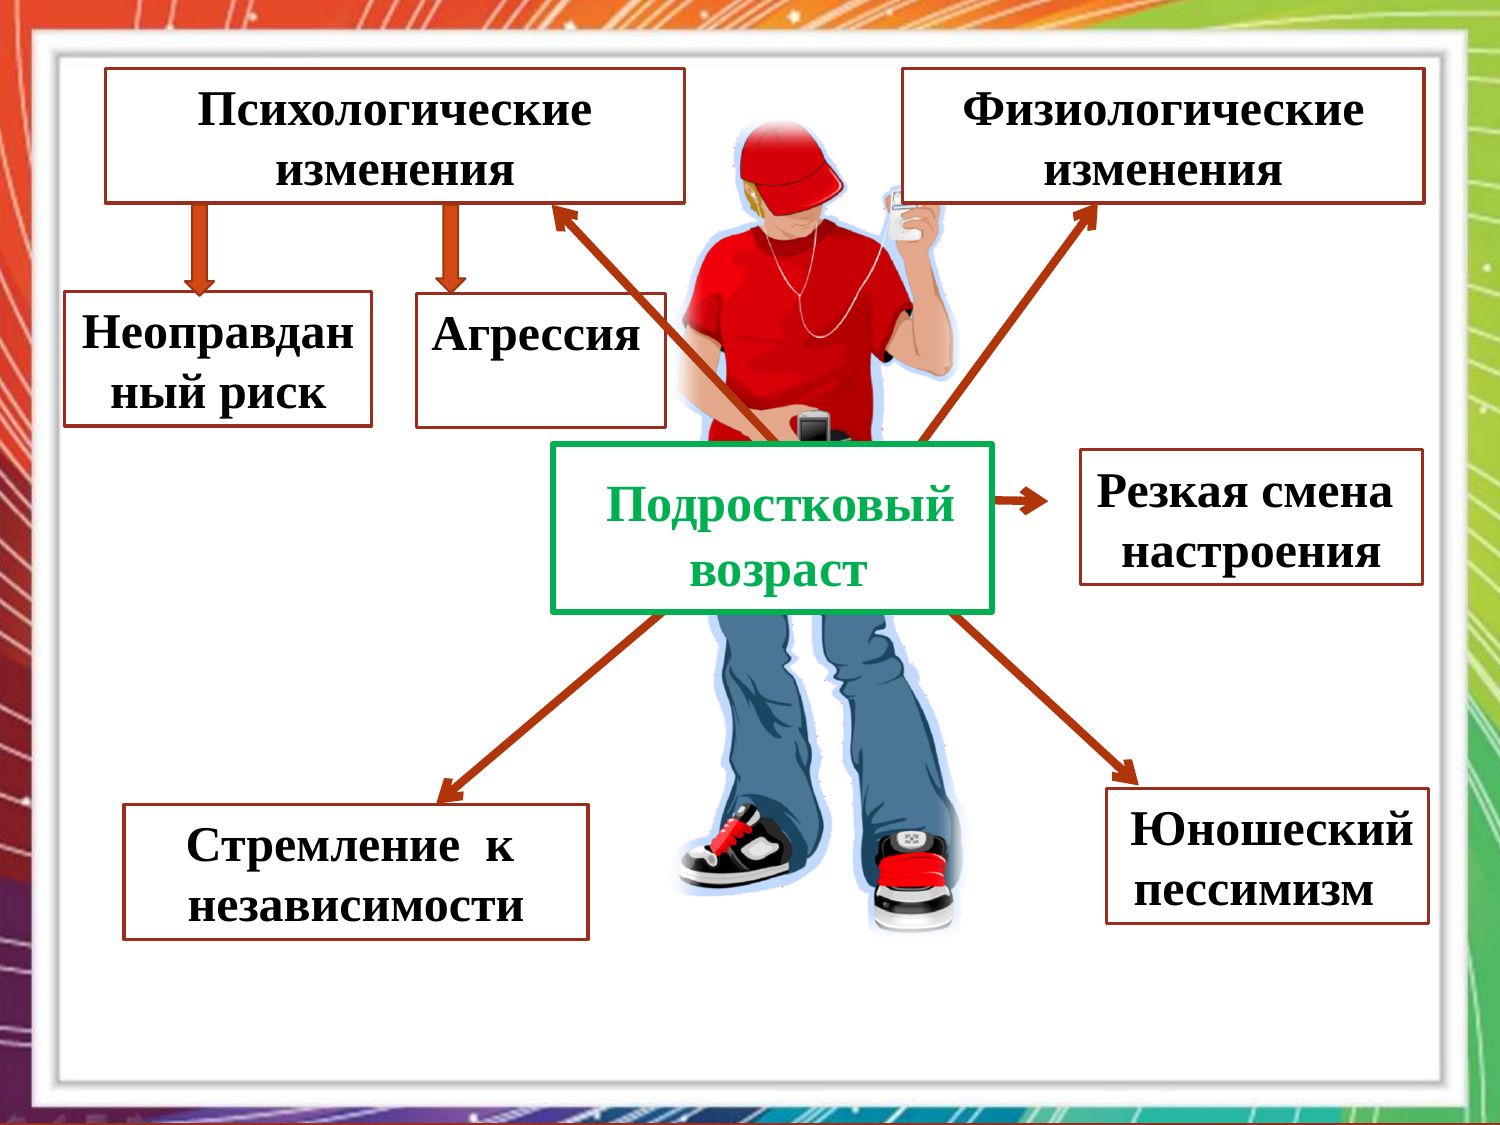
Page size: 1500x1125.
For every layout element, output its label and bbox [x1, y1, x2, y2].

text_box [435, 567, 715, 805]
text_box [551, 204, 824, 495]
text_box [884, 202, 1099, 493]
text_box [902, 566, 1140, 786]
picture [0, 0, 1500, 1124]
